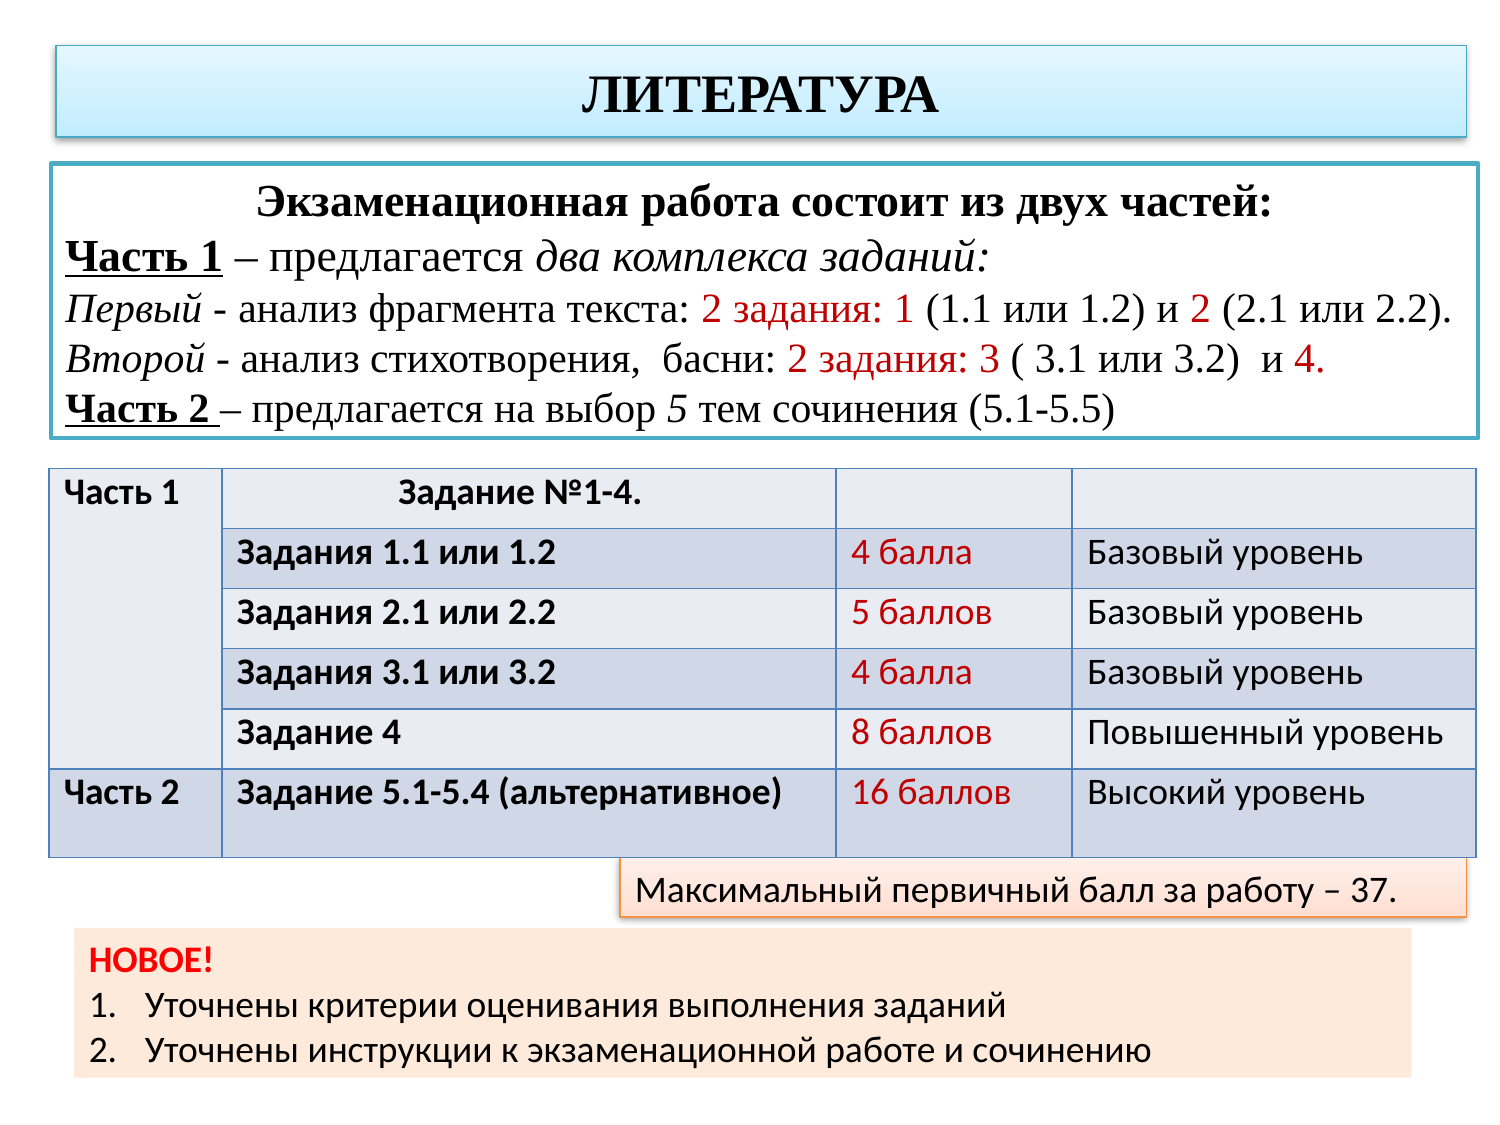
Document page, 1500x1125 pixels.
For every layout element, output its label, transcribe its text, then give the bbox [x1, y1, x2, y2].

table_cell 8 баллов [837, 710, 1071, 768]
text_box НОВОЕ! Уточнены критерии оценивания выполнения заданий Уточнены инструкции к экзаменационной работе и сочинению [73, 927, 1412, 1078]
table_cell Повышенный уровень [1073, 710, 1475, 768]
text_box Экзаменационная работа состоит из двух частей: Часть 1 – предлагается два комплекса заданий: Первый - анализ фрагмента текста: 2 задания: 1 (1.1 или 1.2) и 2 (2.1 или 2.2). Второй - анализ стихотворения, басни: 2 задания: 3 ( 3.1 или 3.2) и 4. Часть 2 – предлагается на выбор 5 тем сочинения (5.1-5.5) [49, 161, 1480, 440]
table_cell Задание 4 [223, 710, 835, 768]
table_header Задание №1-4. [223, 469, 835, 528]
table_cell Задания 2.1 или 2.2 [223, 589, 835, 648]
table_cell 5 баллов [837, 589, 1071, 648]
table_cell Высокий уровень [1073, 770, 1475, 857]
table_cell 4 балла [837, 649, 1071, 708]
table_cell Базовый уровень [1073, 589, 1475, 648]
table_cell 16 баллов [837, 770, 1071, 857]
title ЛИТЕРАТУРА [55, 45, 1467, 138]
table_header [1073, 469, 1475, 528]
table_cell Часть 2 [50, 770, 221, 857]
table_cell Задания 3.1 или 3.2 [223, 649, 835, 708]
table_cell Базовый уровень [1073, 529, 1475, 588]
table_cell Базовый уровень [1073, 649, 1475, 708]
text_box Максимальный первичный балл за работу – 37. [619, 858, 1467, 918]
table_header Часть 1 [50, 469, 221, 768]
table_cell Задания 1.1 или 1.2 [223, 529, 835, 588]
table_cell 4 балла [837, 529, 1071, 588]
table_cell Задание 5.1-5.4 (альтернативное) [223, 770, 835, 857]
table_header [837, 469, 1071, 528]
